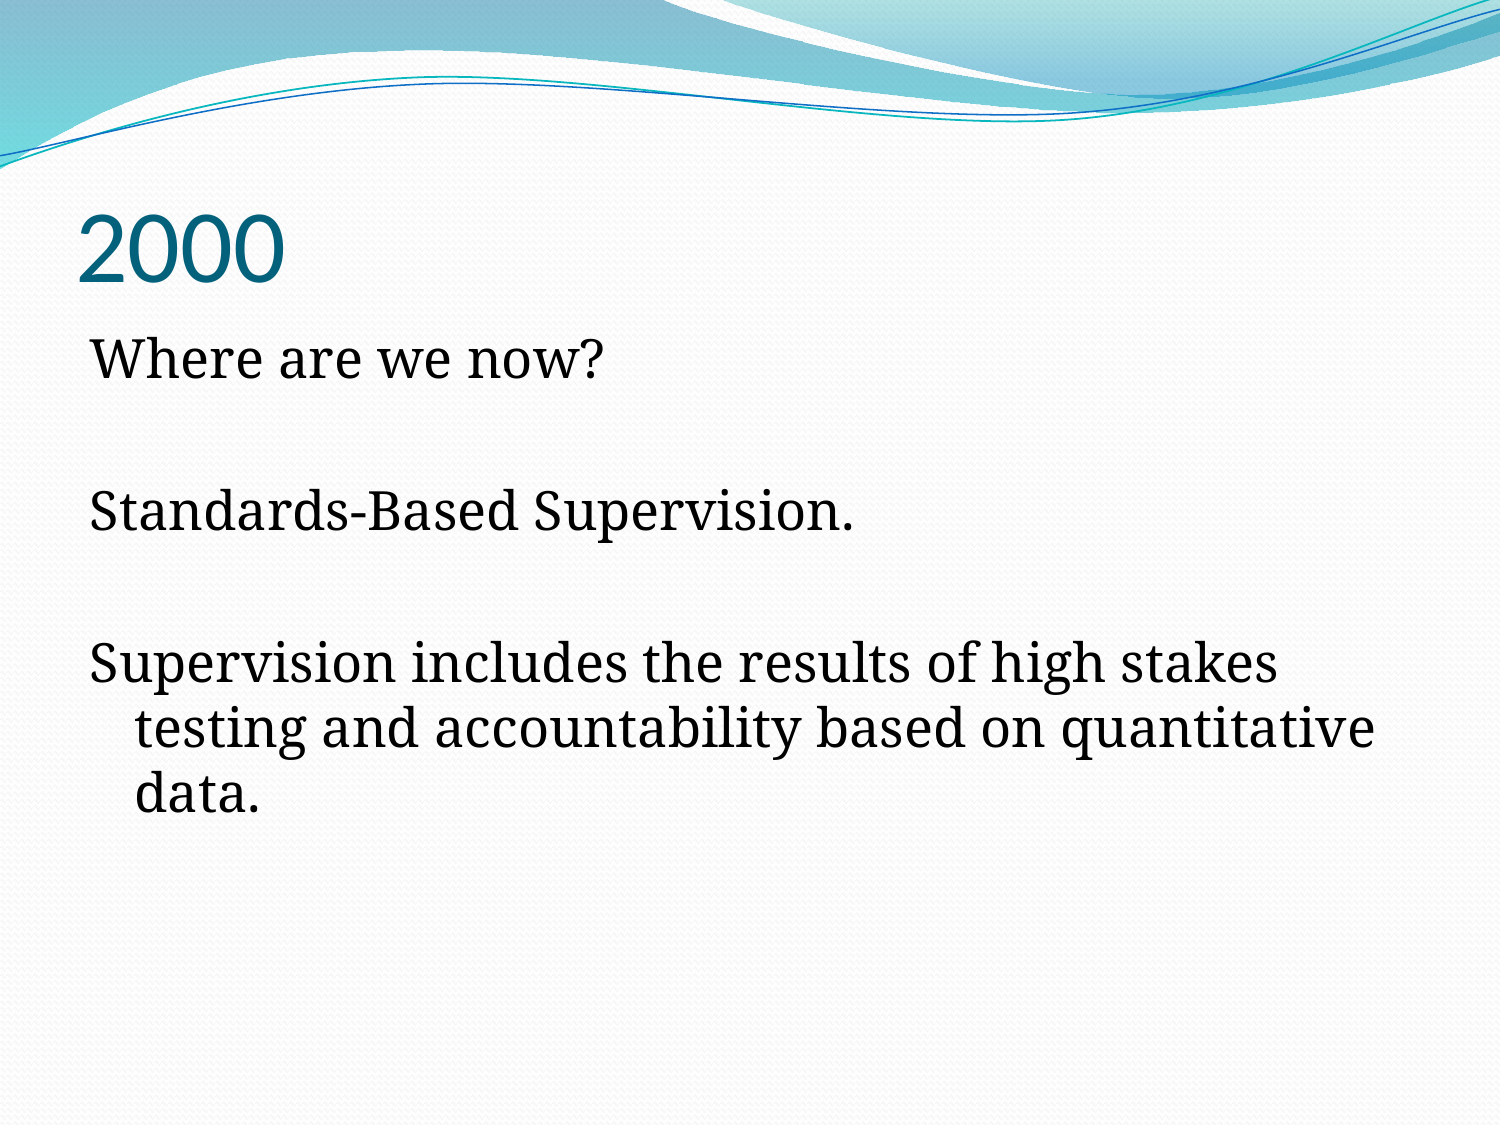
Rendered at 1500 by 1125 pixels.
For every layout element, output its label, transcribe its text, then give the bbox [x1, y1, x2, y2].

list Where are we now? Standards-Based Supervision. Supervision includes the results of high stakes testing and accountability based on quantitative data. [75, 317, 1425, 1038]
title 2000 [75, 115, 1425, 303]
